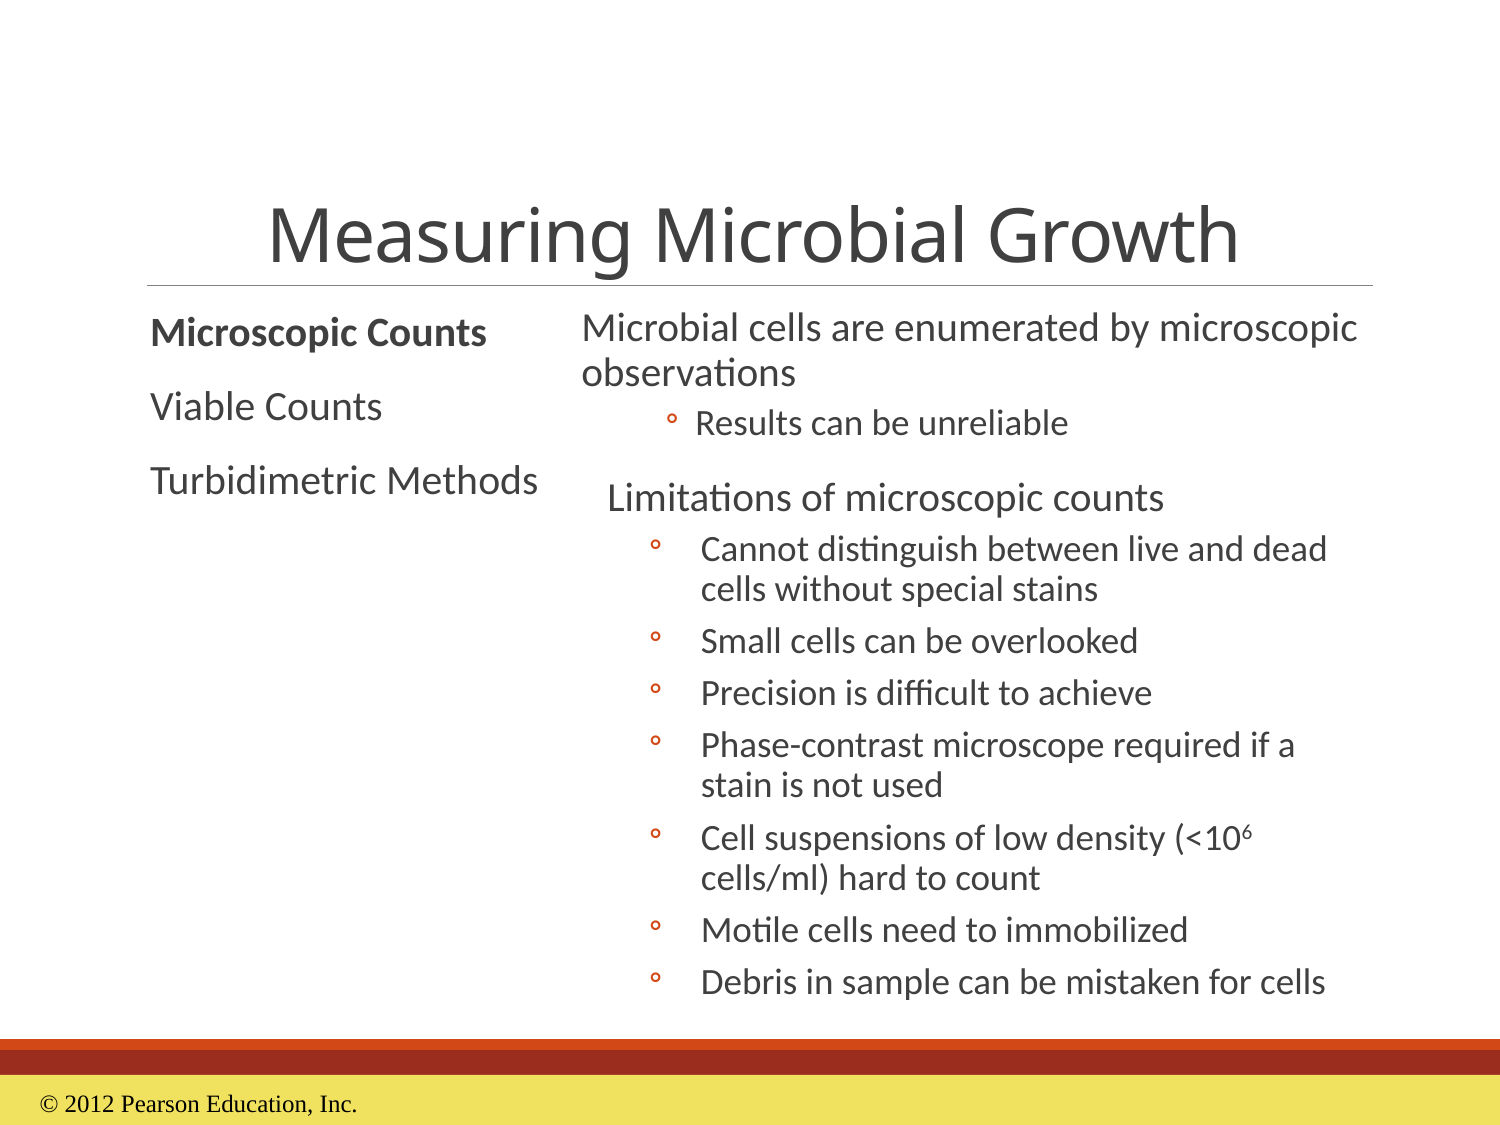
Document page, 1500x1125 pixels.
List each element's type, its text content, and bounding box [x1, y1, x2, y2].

title Measuring Microbial Growth [135, 47, 1373, 285]
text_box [0, 1074, 1500, 1125]
text_box Microbial cells are enumerated by microscopic observations Results can be unreliable Limitations of microscopic counts Cannot distinguish between live and dead cells without special stains Small cells can be overlooked Precision is difficult to achieve Phase-contrast microscope required if a stain is not used Cell suspensions of low density (<106 cells/ml) hard to count Motile cells need to immobilized Debris in sample can be mistaken for cells [566, 298, 1373, 1011]
list Microscopic Counts Viable Counts Turbidimetric Methods [135, 302, 566, 670]
